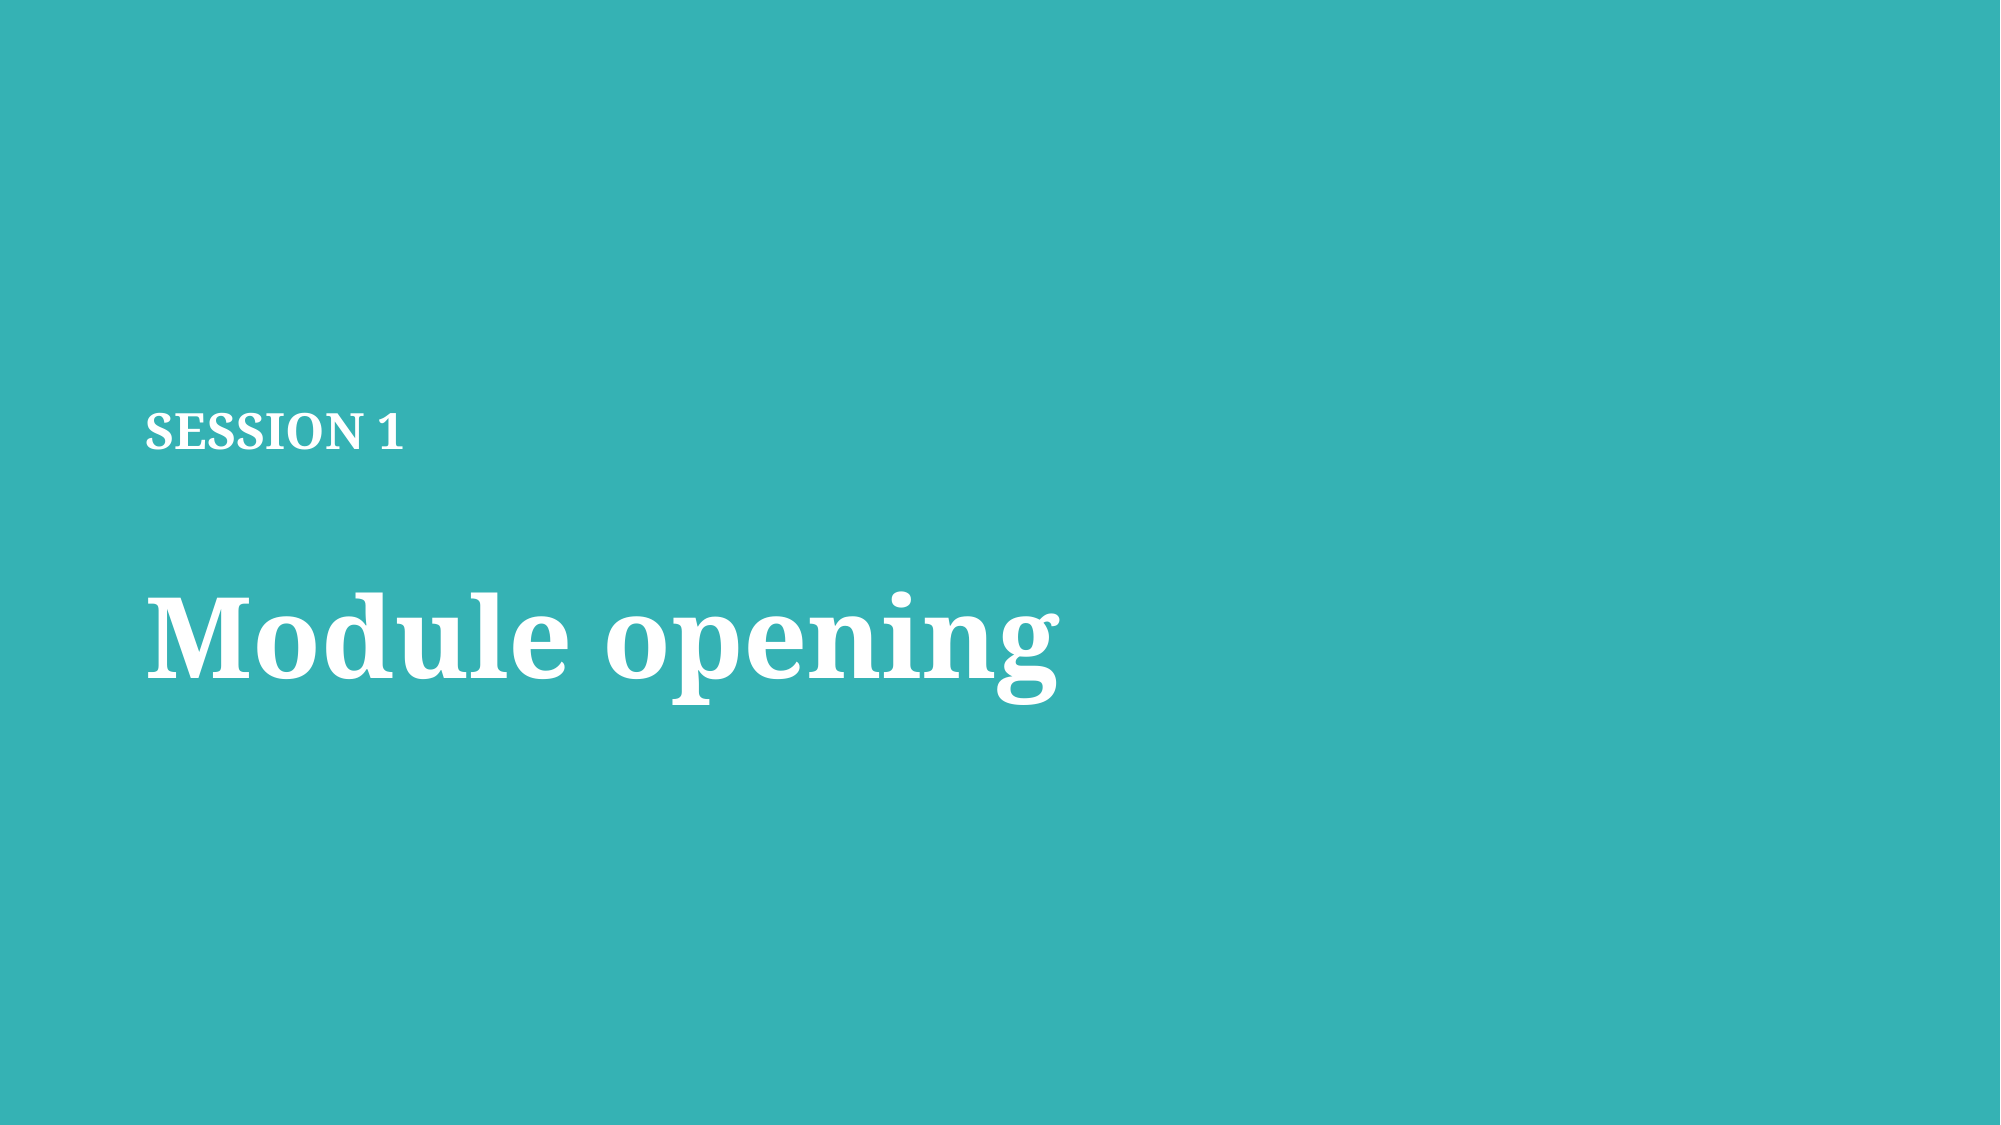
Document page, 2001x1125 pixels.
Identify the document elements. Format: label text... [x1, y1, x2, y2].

title SESSION 1 Module opening [130, 508, 1792, 601]
